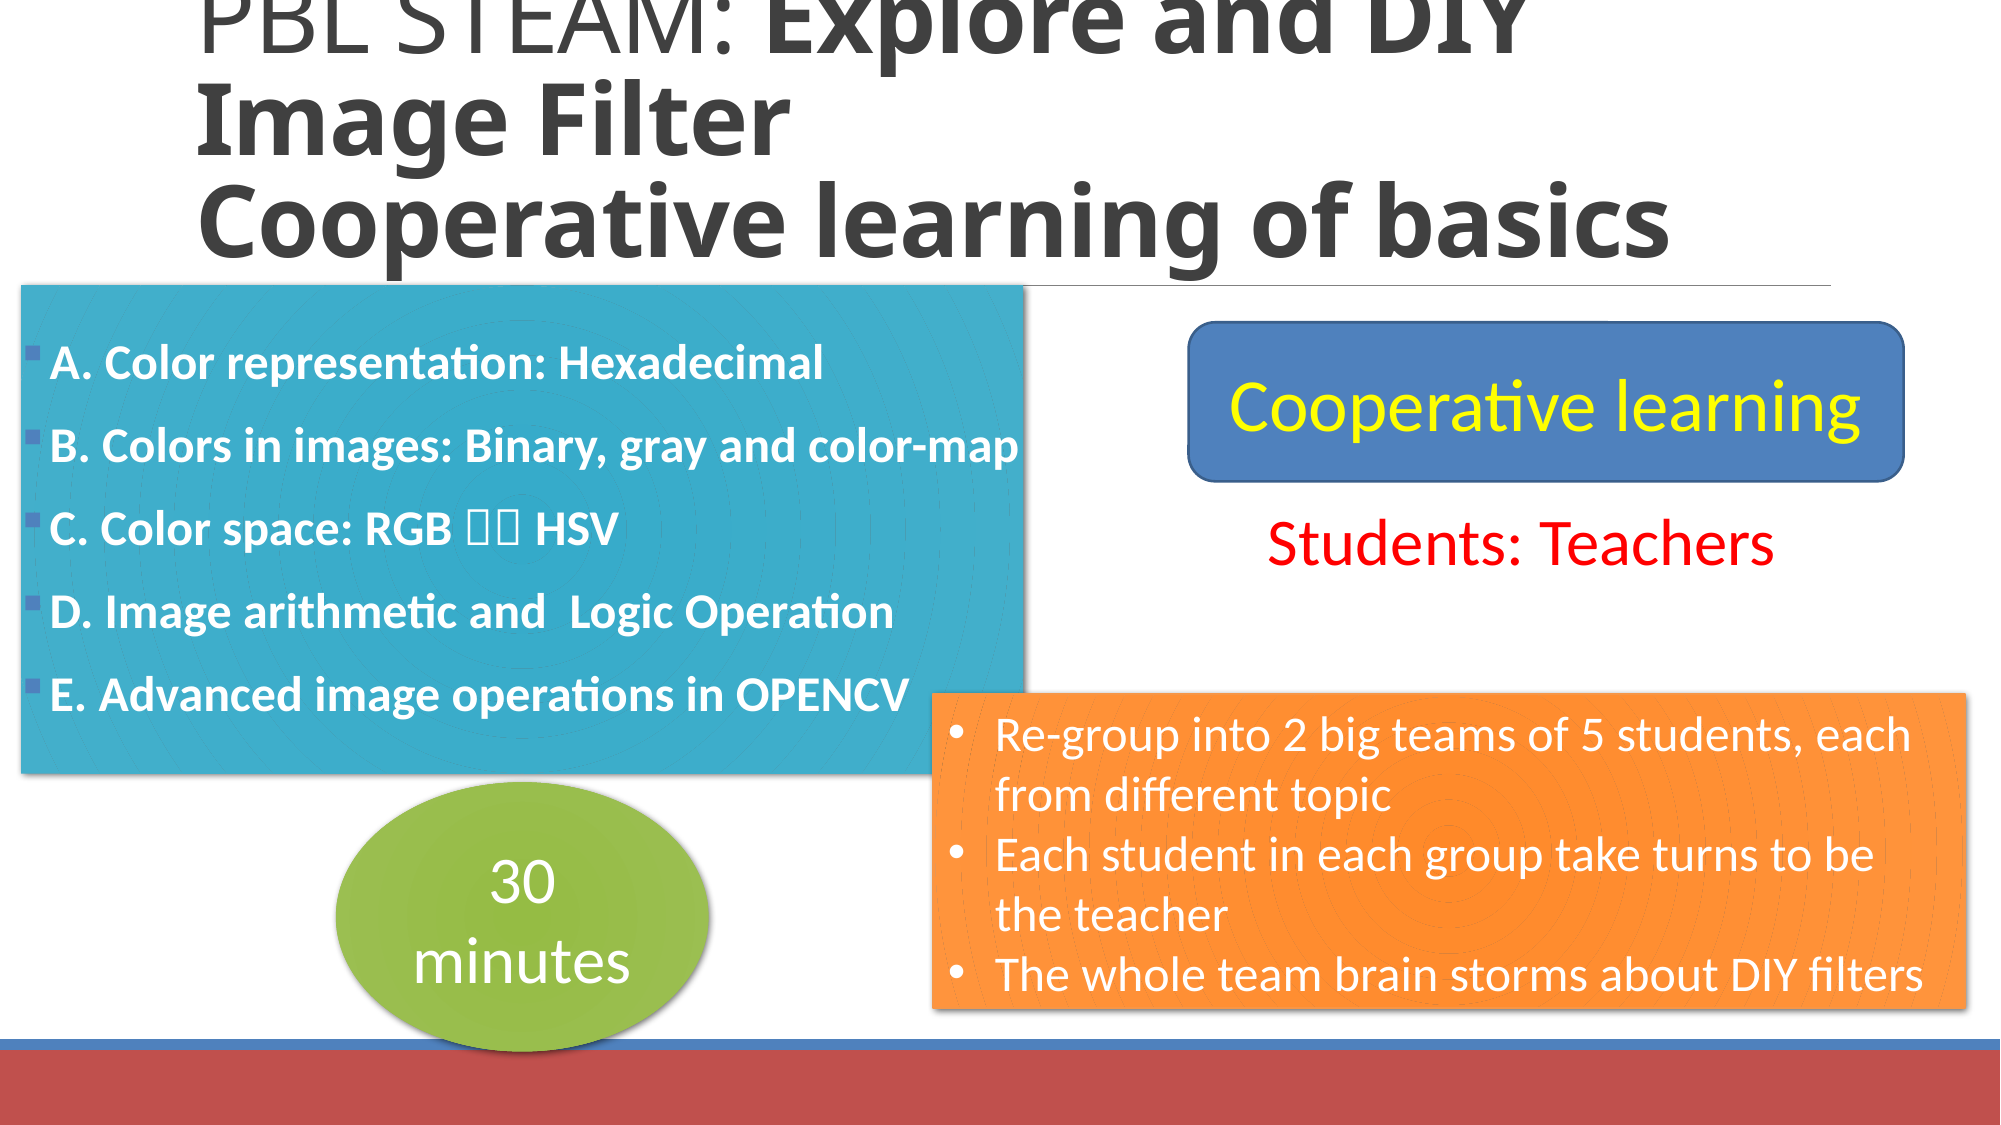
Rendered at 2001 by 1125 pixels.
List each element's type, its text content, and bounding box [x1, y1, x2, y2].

text_box Cooperative learning [1187, 320, 1905, 483]
text_box A. Color representation: Hexadecimal B. Colors in images: Binary, gray and color-map C. Color space: RGB  HSV D. Image arithmetic and Logic Operation E. Advanced image operations in OPENCV [21, 285, 1024, 774]
text_box Students: Teachers [1253, 491, 1792, 587]
title PBL STEAM: Explore and DIY Image Filter Cooperative learning of basics [180, 47, 1830, 285]
text_box Re-group into 2 big teams of 5 students, each from different topic Each student in each group take turns to be the teacher The whole team brain storms about DIY filters [932, 693, 1966, 1009]
text_box 30 minutes [335, 782, 709, 1052]
